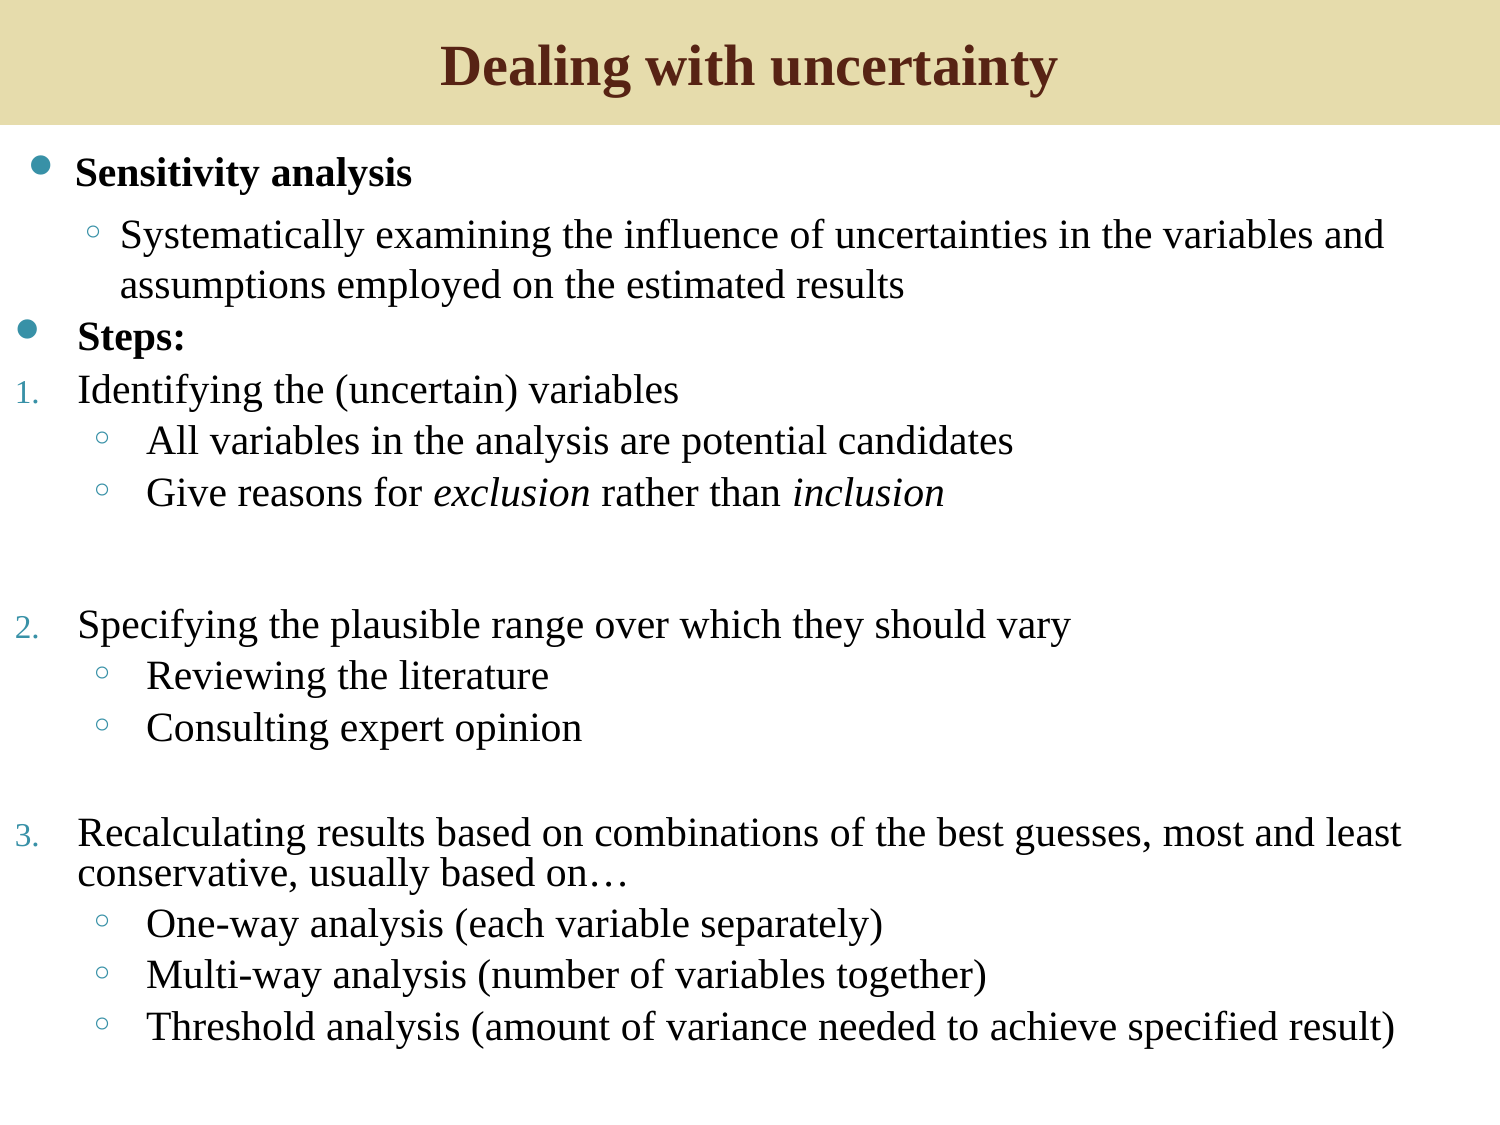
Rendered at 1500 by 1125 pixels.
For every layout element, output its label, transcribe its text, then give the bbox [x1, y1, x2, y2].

list Sensitivity analysis Systematically examining the influence of uncertainties in the variables and assumptions employed on the estimated results Steps: Identifying the (uncertain) variables All variables in the analysis are potential candidates Give reasons for exclusion rather than inclusion Specifying the plausible range over which they should vary Reviewing the literature Consulting expert opinion Recalculating results based on combinations of the best guesses, most and least conservative, usually based on… One-way analysis (each variable separately) Multi-way analysis (number of variables together) Threshold analysis (amount of variance needed to achieve specified result) [0, 137, 1500, 1125]
title Dealing with uncertainty [0, 0, 1500, 125]
